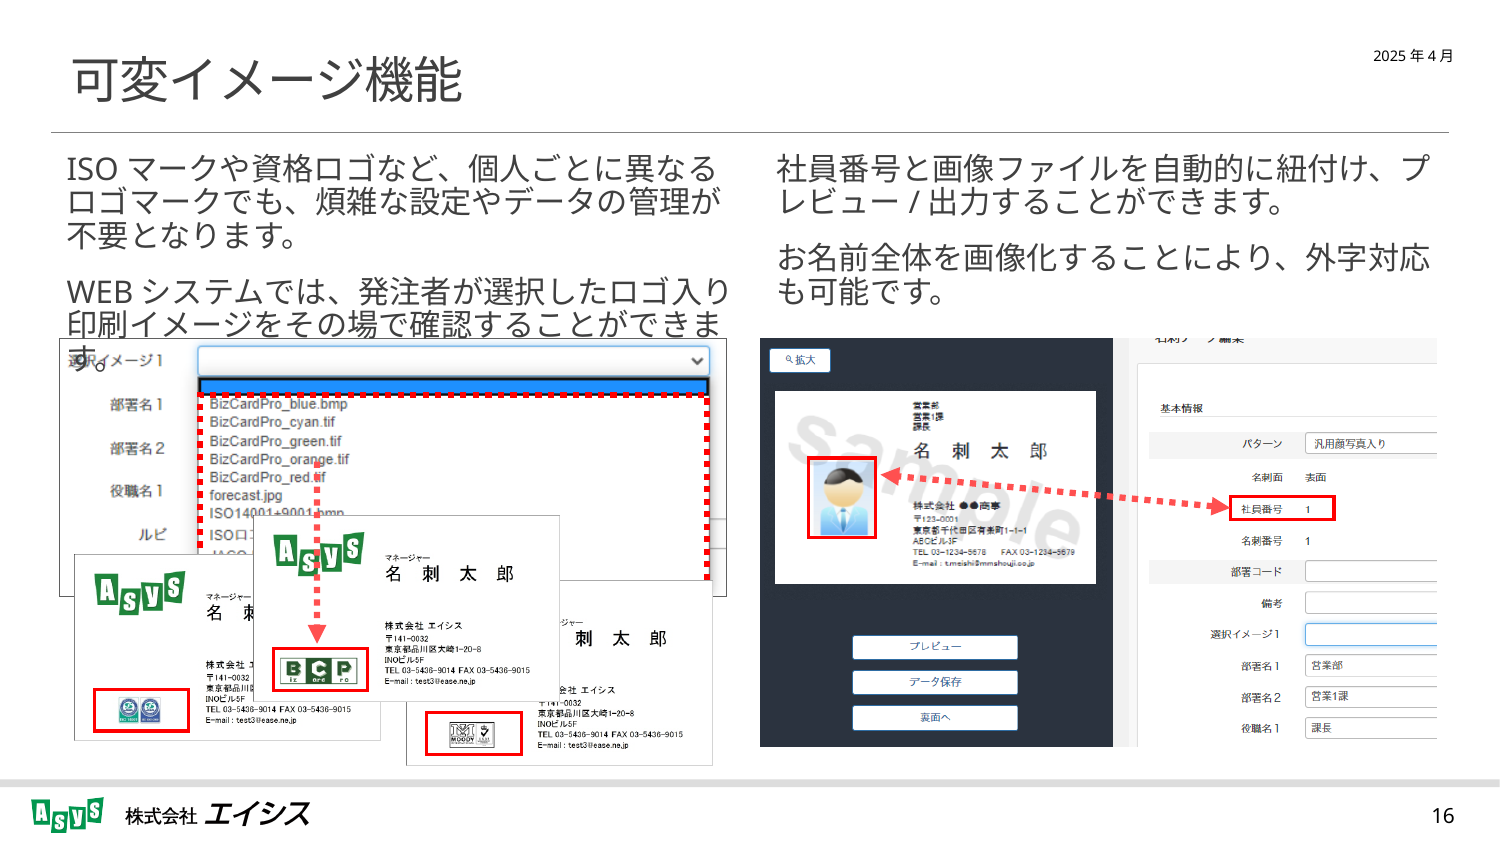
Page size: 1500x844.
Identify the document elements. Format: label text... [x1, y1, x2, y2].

title 可変イメージ機能 [55, 33, 1450, 133]
picture [58, 338, 728, 597]
list 社員番号と画像ファイルを自動的に紐付け、プレビュー/出力することができます。 お名前全体を画像化することにより、外字対応も可能です。 [765, 145, 1450, 641]
list ISOマークや資格ロゴなど、個人ごとに異なるロゴマークでも、煩雑な設定やデータの管理が不要となります。 WEBシステムでは、発注者が選択したロゴ入り印刷イメージをその場で確認することができます。 [55, 145, 743, 641]
picture [31, 797, 104, 833]
picture [759, 338, 1438, 748]
picture [125, 799, 315, 830]
slide_number 16 [1368, 794, 1470, 840]
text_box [807, 457, 1335, 538]
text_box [73, 515, 714, 767]
